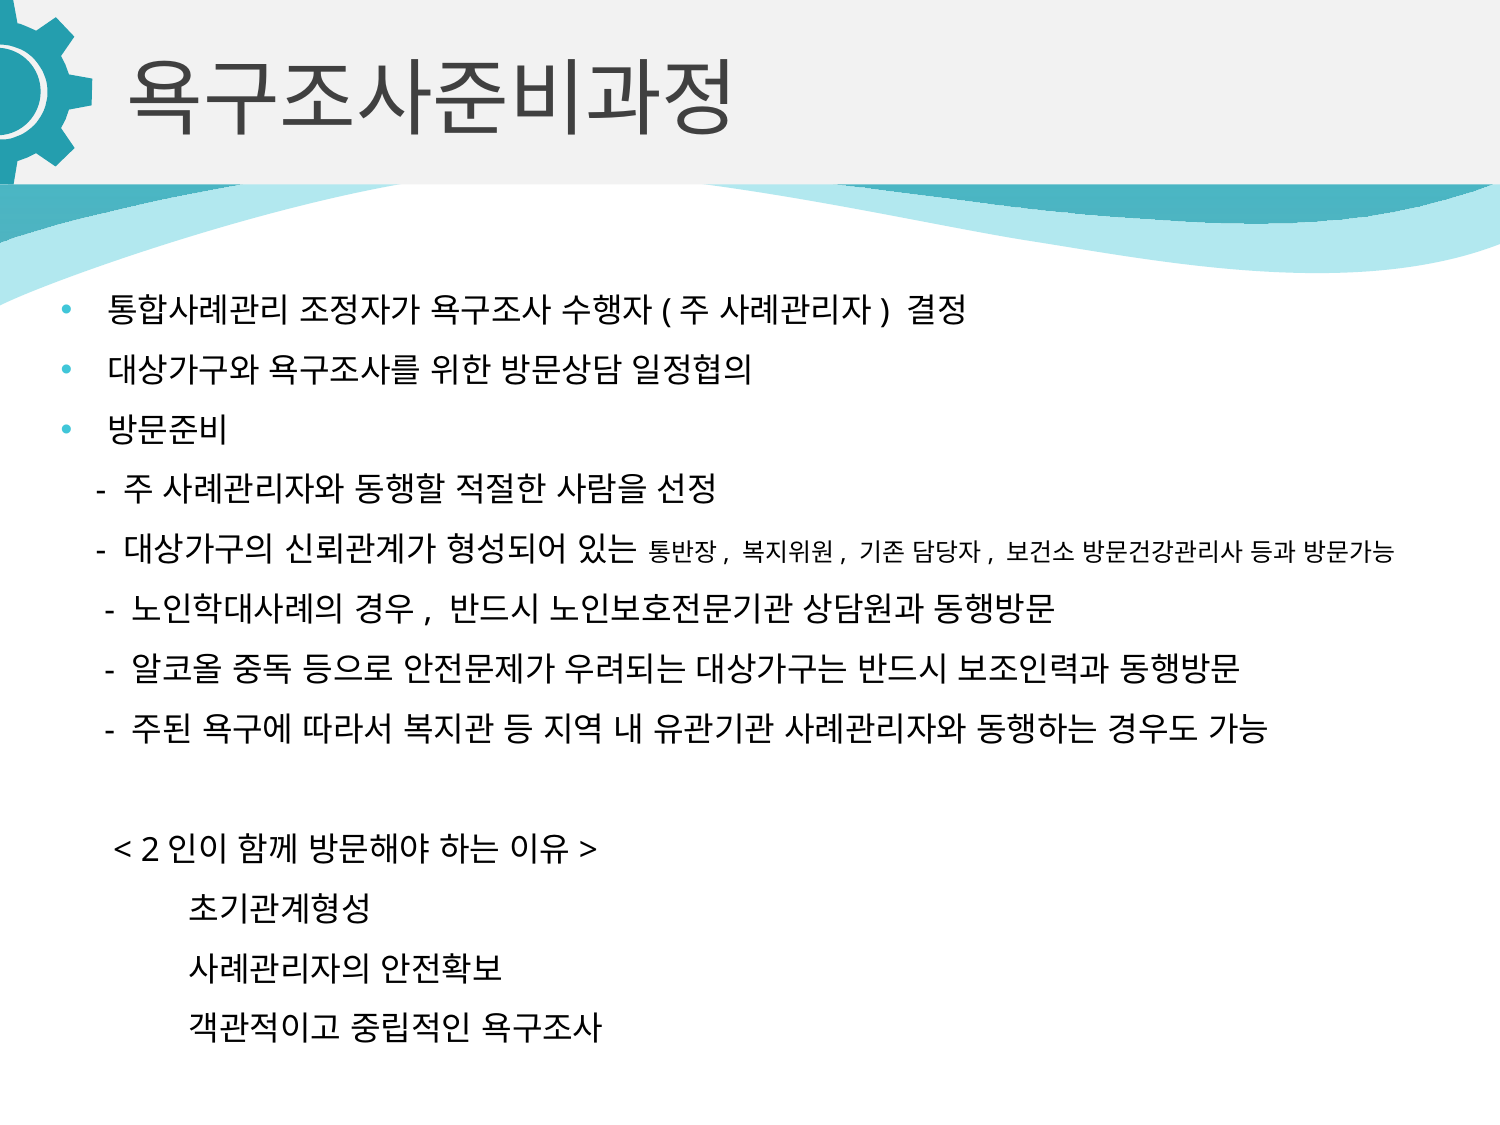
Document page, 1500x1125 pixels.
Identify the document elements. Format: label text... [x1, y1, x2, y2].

text_box 욕구조사준비과정 [112, 37, 1461, 153]
text_box 통합사례관리 조정자가 욕구조사 수행자(주 사례관리자) 결정 대상가구와 욕구조사를 위한 방문상담 일정협의 방문준비 - 주 사례관리자와 동행할 적절한 사람을 선정 - 대상가구의 신뢰관계가 형성되어 있는 통반장, 복지위원, 기존 담당자, 보건소 방문건강관리사 등과 방문가능 - 노인학대사례의 경우, 반드시 노인보호전문기관 상담원과 동행방문 - 알코올 중독 등으로 안전문제가 우려되는 대상가구는 반드시 보조인력과 동행방문 - 주된 욕구에 따라서 복지관 등 지역 내 유관기관 사례관리자와 동행하는 경우도 가능 < 2인이 함께 방문해야 하는 이유> 초기관계형성 사례관리자의 안전확보 객관적이고 중립적인 욕구조사 [45, 261, 1450, 1055]
